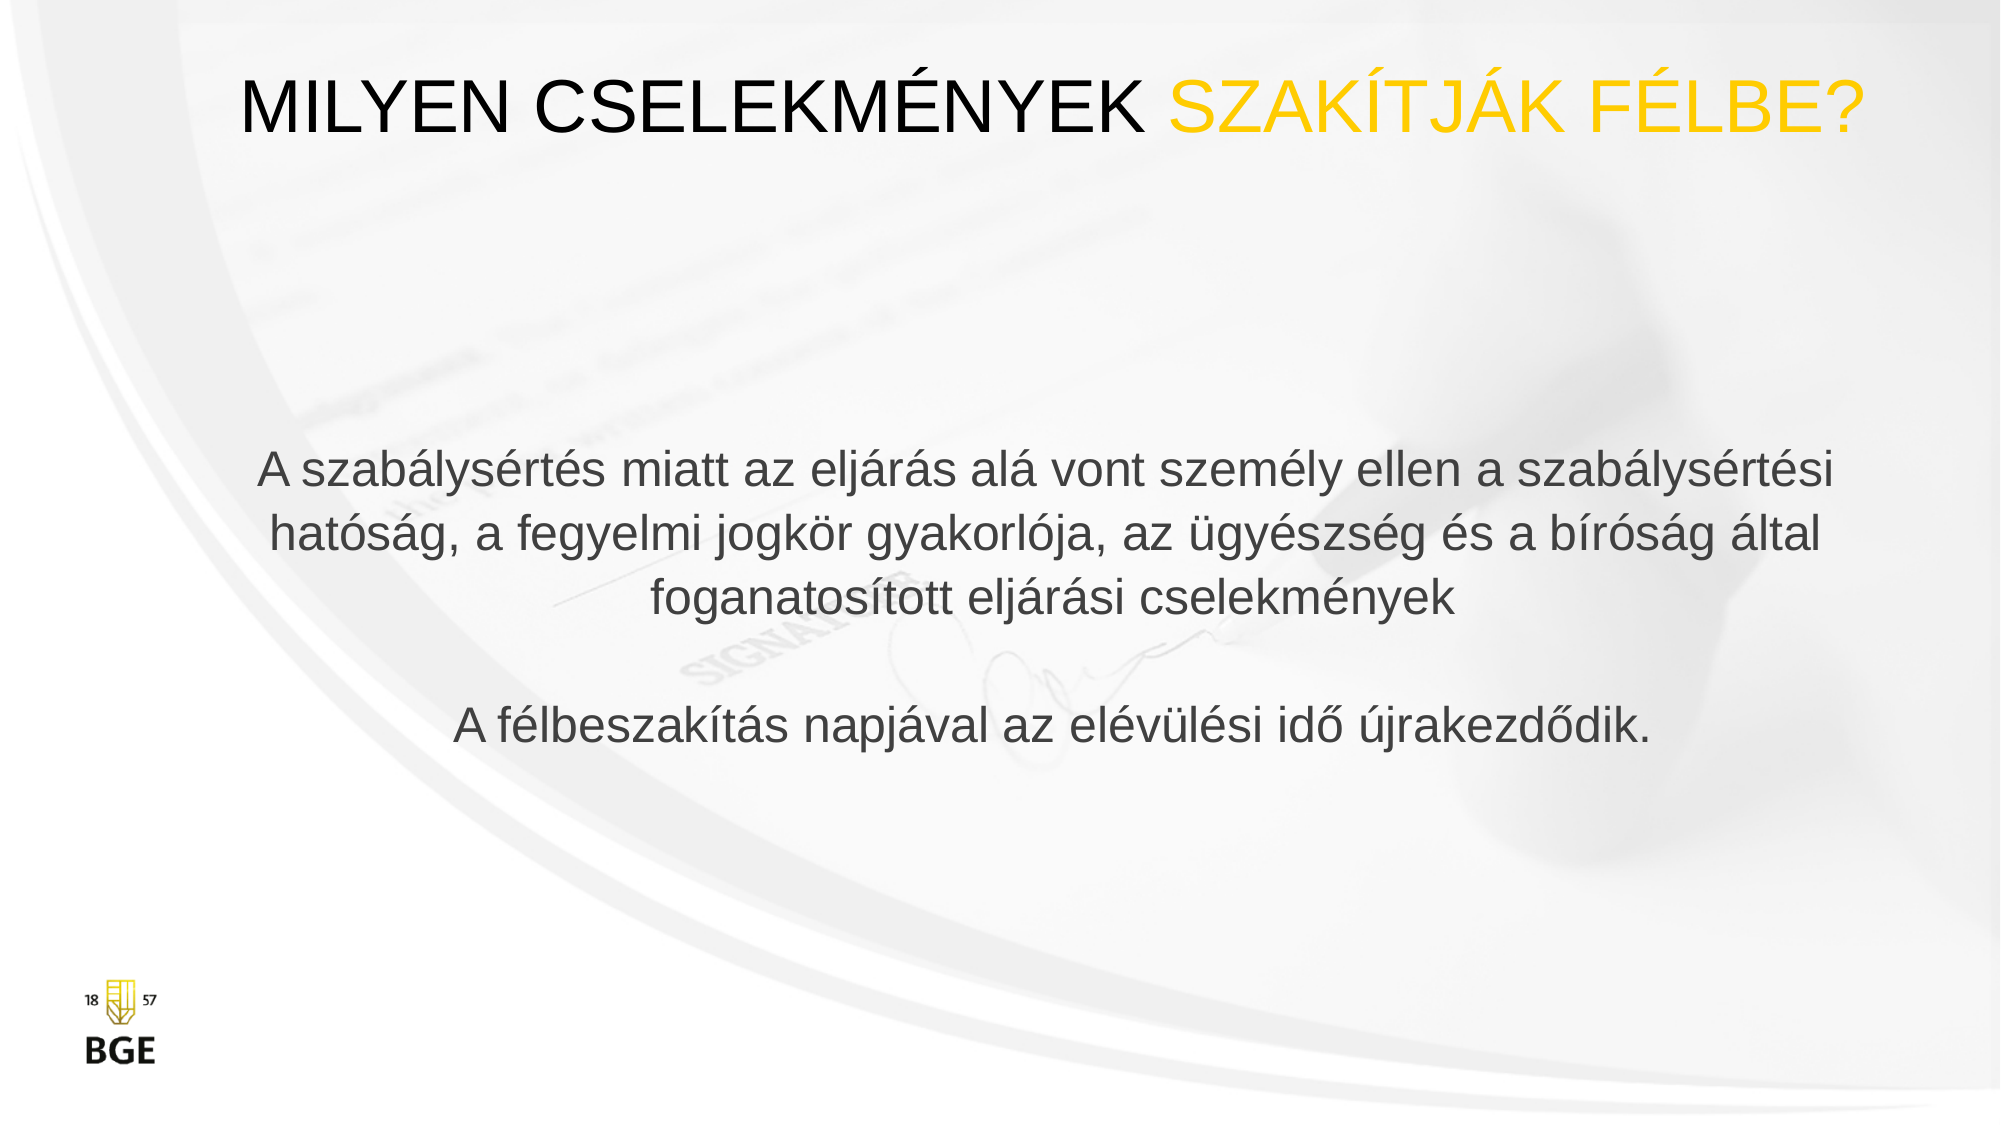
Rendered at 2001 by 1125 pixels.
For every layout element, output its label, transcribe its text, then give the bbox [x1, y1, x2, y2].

text_box MILYEN CSELEKMÉNYEK SZAKÍTJÁK FÉLBE? [174, 49, 1932, 285]
list A szabálysértés miatt az eljárás alá vont személy ellen a szabálysértési hatóság, a fegyelmi jogkör gyakorlója, az ügyészség és a bíróság által foganatosított eljárási cselekmények A félbeszakítás napjával az elévülési idő újrakezdődik. [174, 324, 1932, 1000]
picture [0, 0, 2001, 1125]
